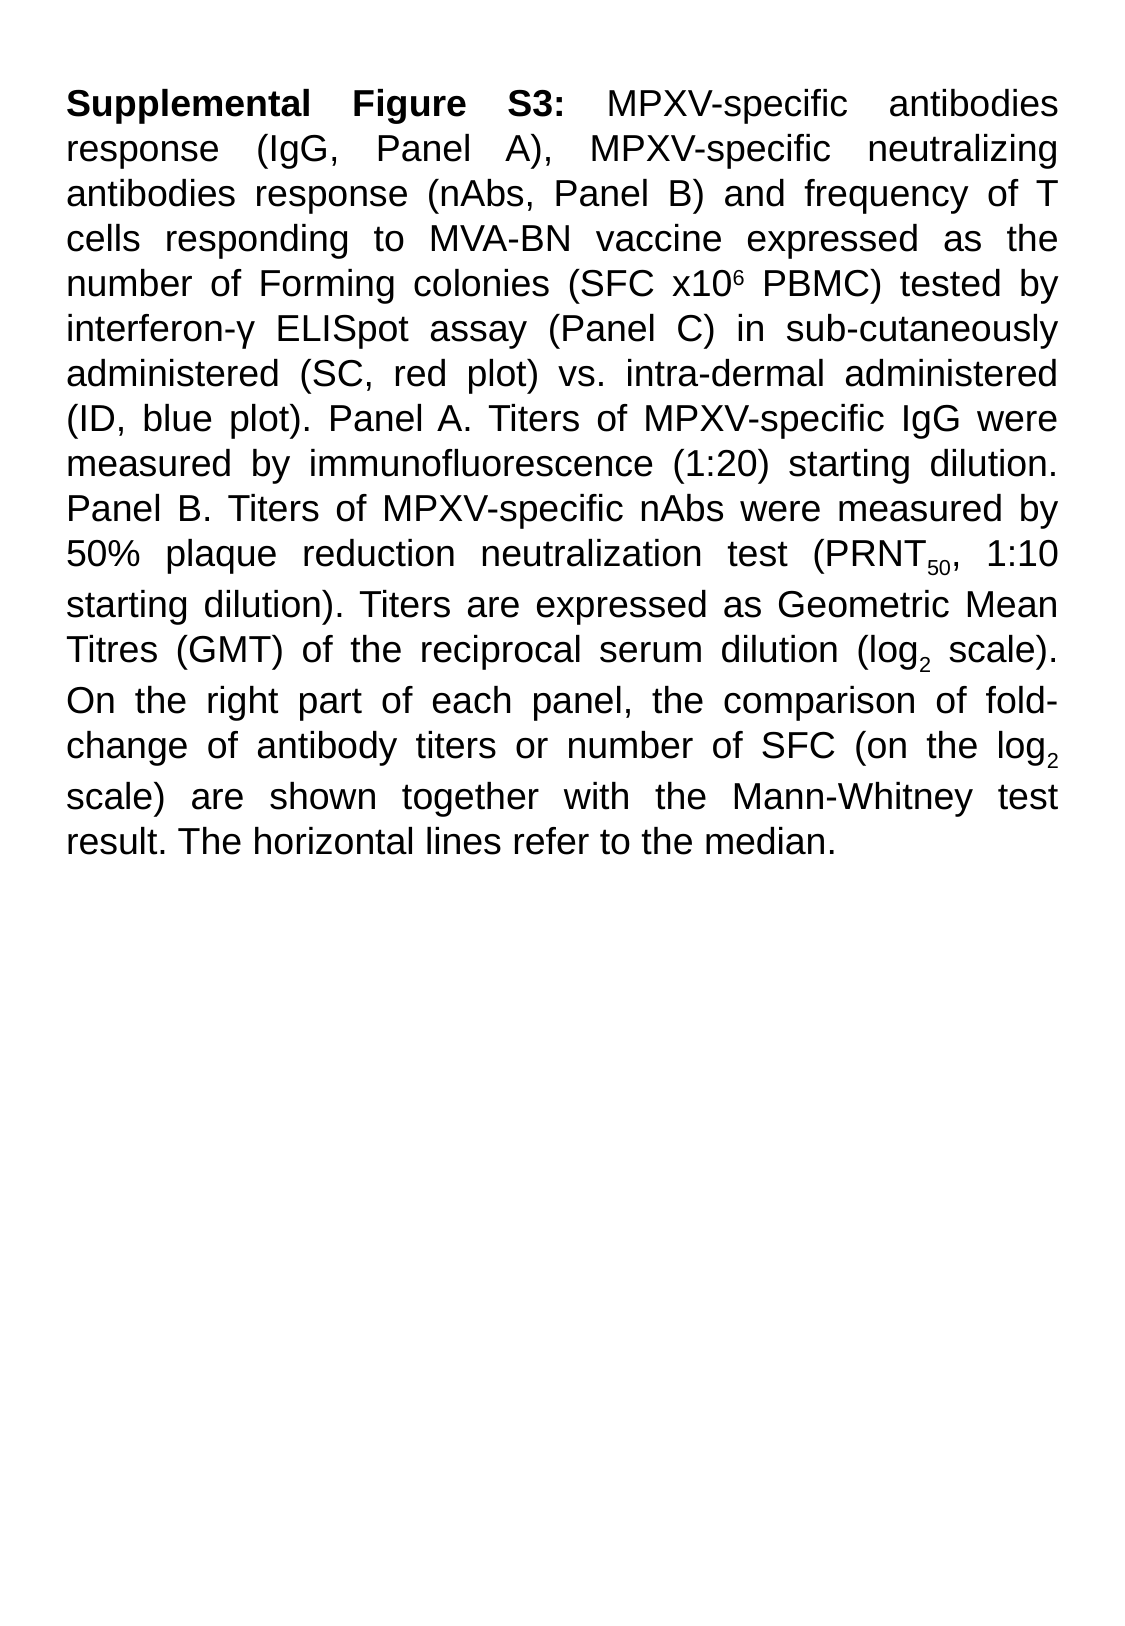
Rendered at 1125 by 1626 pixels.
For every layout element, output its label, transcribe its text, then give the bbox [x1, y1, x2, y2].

text_box Supplemental Figure S3: MPXV-specific antibodies response (IgG, Panel A), MPXV-specific neutralizing antibodies response (nAbs, Panel B) and frequency of T cells responding to MVA-BN vaccine expressed as the number of Forming colonies (SFC x106 PBMC) tested by interferon-γ ELISpot assay (Panel C) in sub-cutaneously administered (SC, red plot) vs. intra-dermal administered (ID, blue plot). Panel A. Titers of MPXV-specific IgG were measured by immunofluorescence (1:20) starting dilution. Panel B. Titers of MPXV-specific nAbs were measured by 50% plaque reduction neutralization test (PRNT50, 1:10 starting dilution). Titers are expressed as Geometric Mean Titres (GMT) of the reciprocal serum dilution (log2 scale). On the right part of each panel, the comparison of fold-change of antibody titers or number of SFC (on the log2 scale) are shown together with the Mann-Whitney test result. The horizontal lines refer to the median. [51, 71, 1074, 870]
